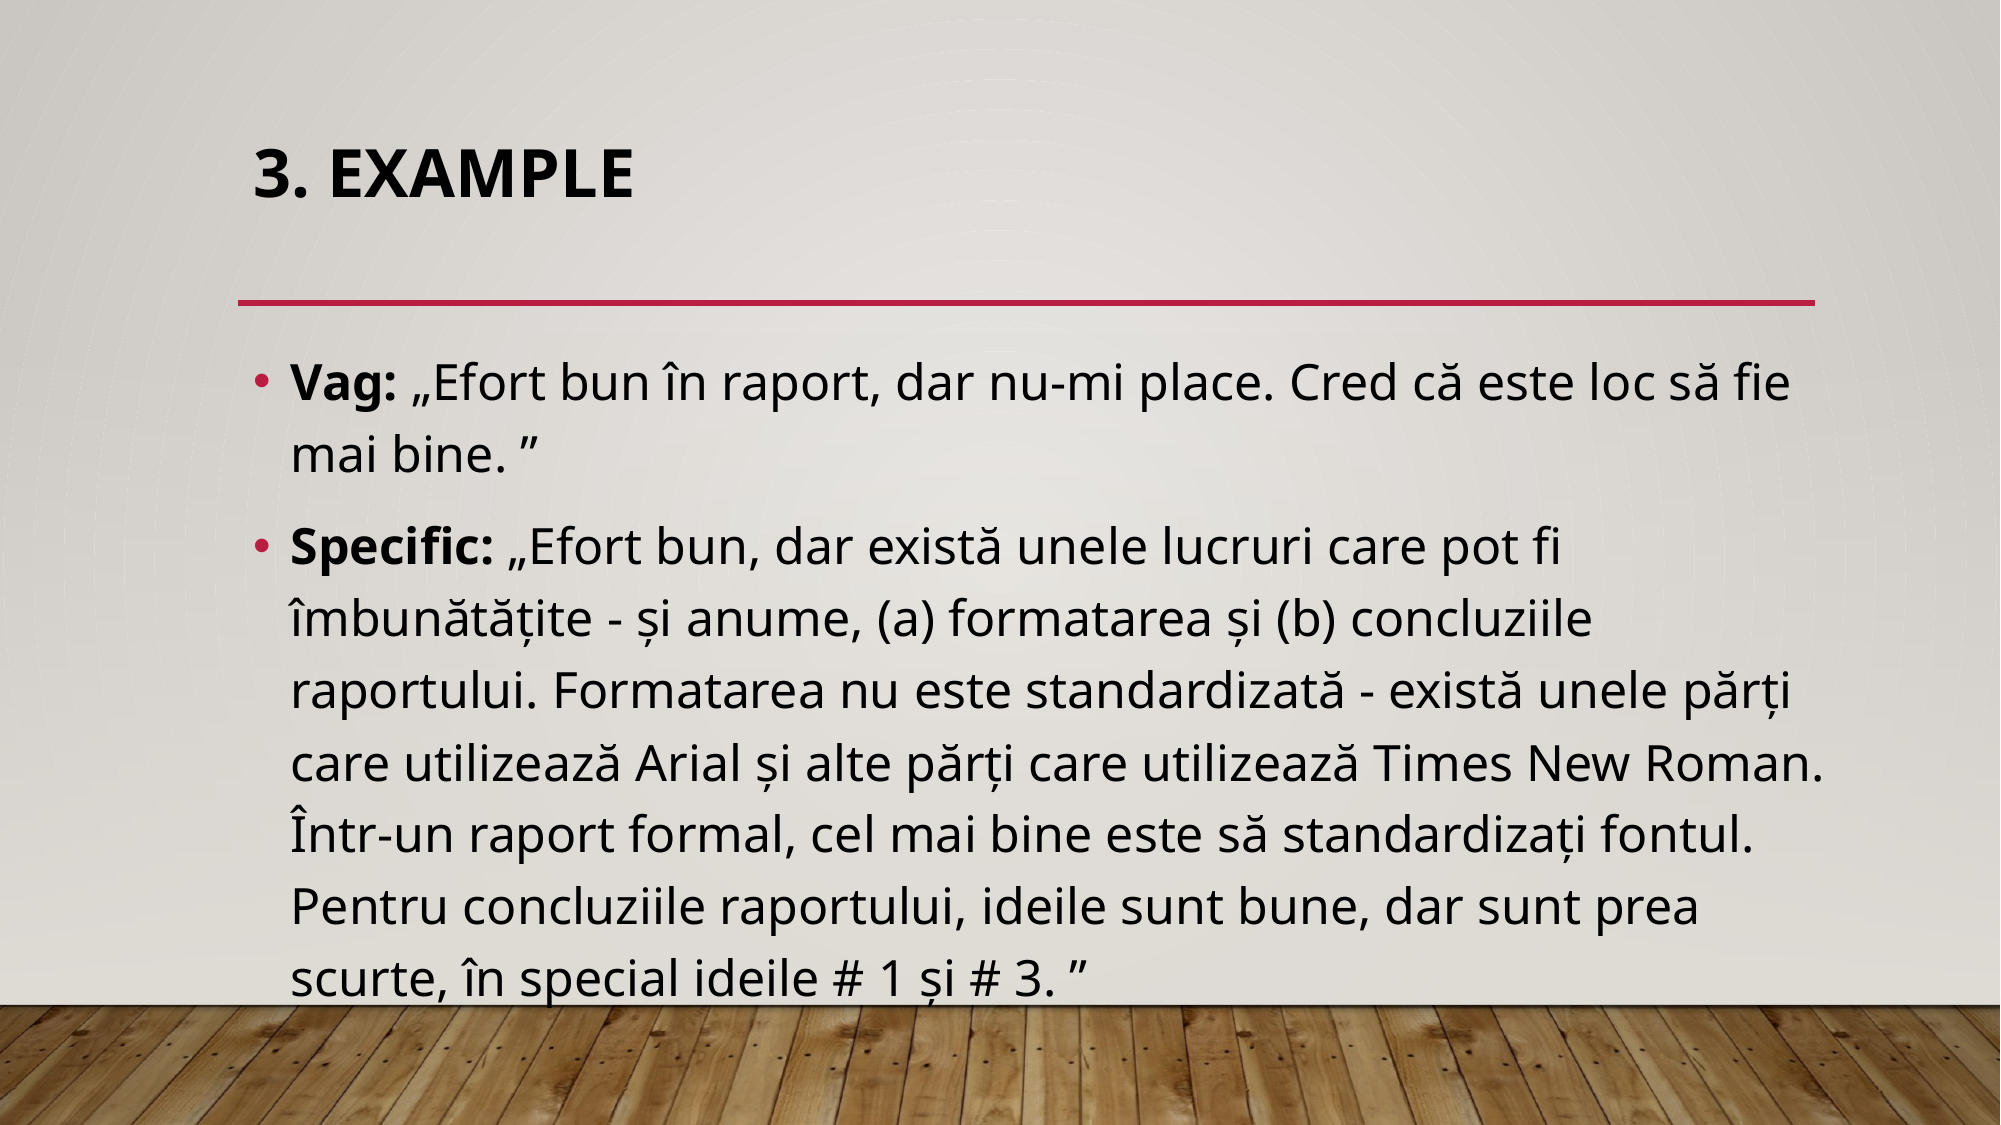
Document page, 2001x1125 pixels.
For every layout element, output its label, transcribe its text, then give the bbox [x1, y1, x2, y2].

picture [0, 1005, 2000, 1125]
list Vag: „Efort bun în raport, dar nu-mi place. Cred că este loc să fie mai bine. ” Specific: „Efort bun, dar există unele lucruri care pot fi îmbunătățite - și anume, (a) formatarea și (b) concluziile raportului. Formatarea nu este standardizată - există unele părți care utilizează Arial și alte părți care utilizează Times New Roman. Într-un raport formal, cel mai bine este să standardizați fontul. Pentru concluziile raportului, ideile sunt bune, dar sunt prea scurte, în special ideile # 1 și # 3. ” [238, 330, 1870, 897]
title 3. Example [238, 131, 1814, 305]
